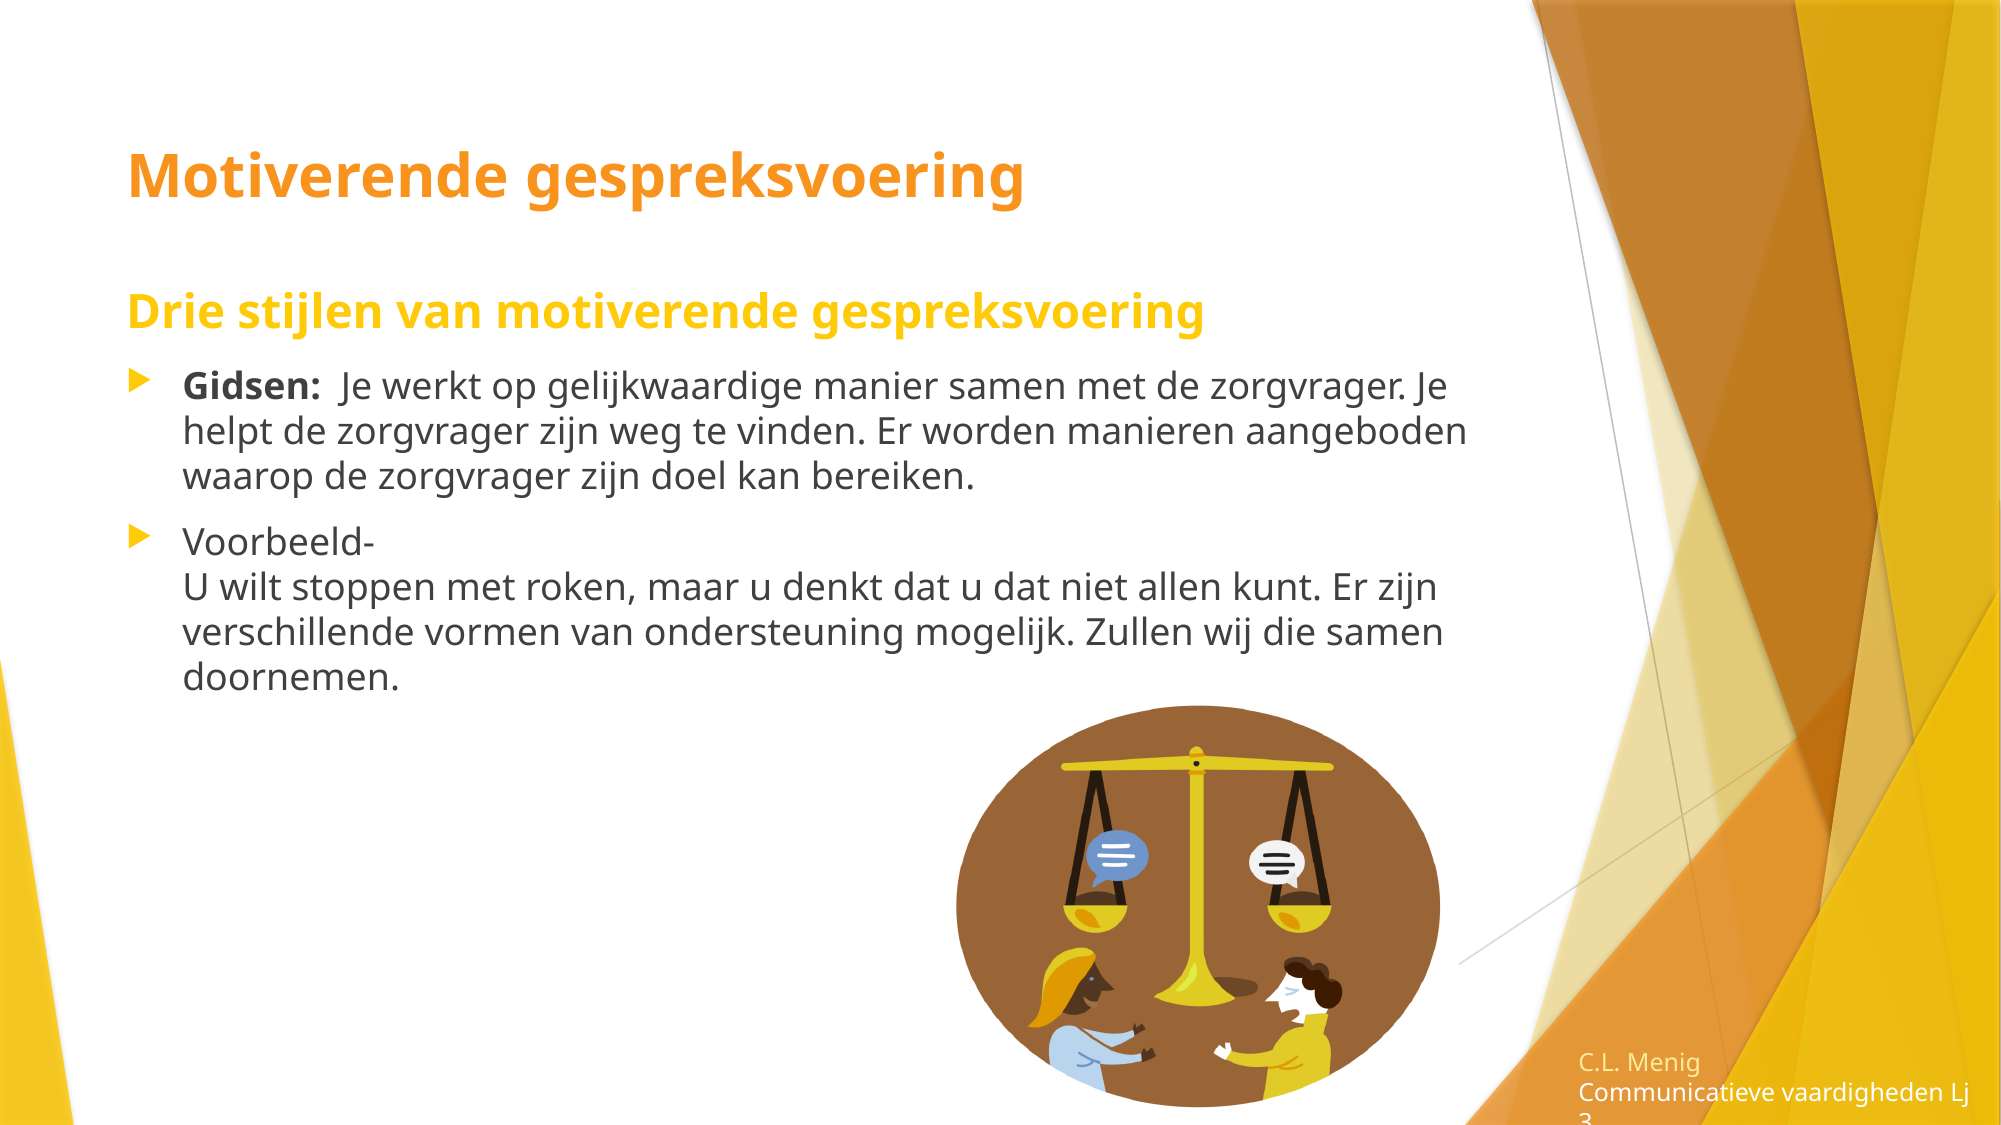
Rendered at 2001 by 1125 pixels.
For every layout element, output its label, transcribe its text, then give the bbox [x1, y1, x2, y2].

list Gidsen: Je werkt op gelijkwaardige manier samen met de zorgvrager. Je helpt de zorgvrager zijn weg te vinden. Er worden manieren aangeboden waarop de zorgvrager zijn doel kan bereiken. Voorbeeld- U wilt stoppen met roken, maar u denkt dat u dat niet allen kunt. Er zijn verschillende vormen van ondersteuning mogelijk. Zullen wij die samen doornemen. [111, 354, 1522, 992]
text_box C.L. Menig Communicatieve vaardigheden Lj 3 [1563, 1038, 2000, 1125]
text_box Motiverende gespreksvoering Drie stijlen van motiverende gespreksvoering [111, 129, 1522, 347]
picture [925, 683, 1459, 1125]
